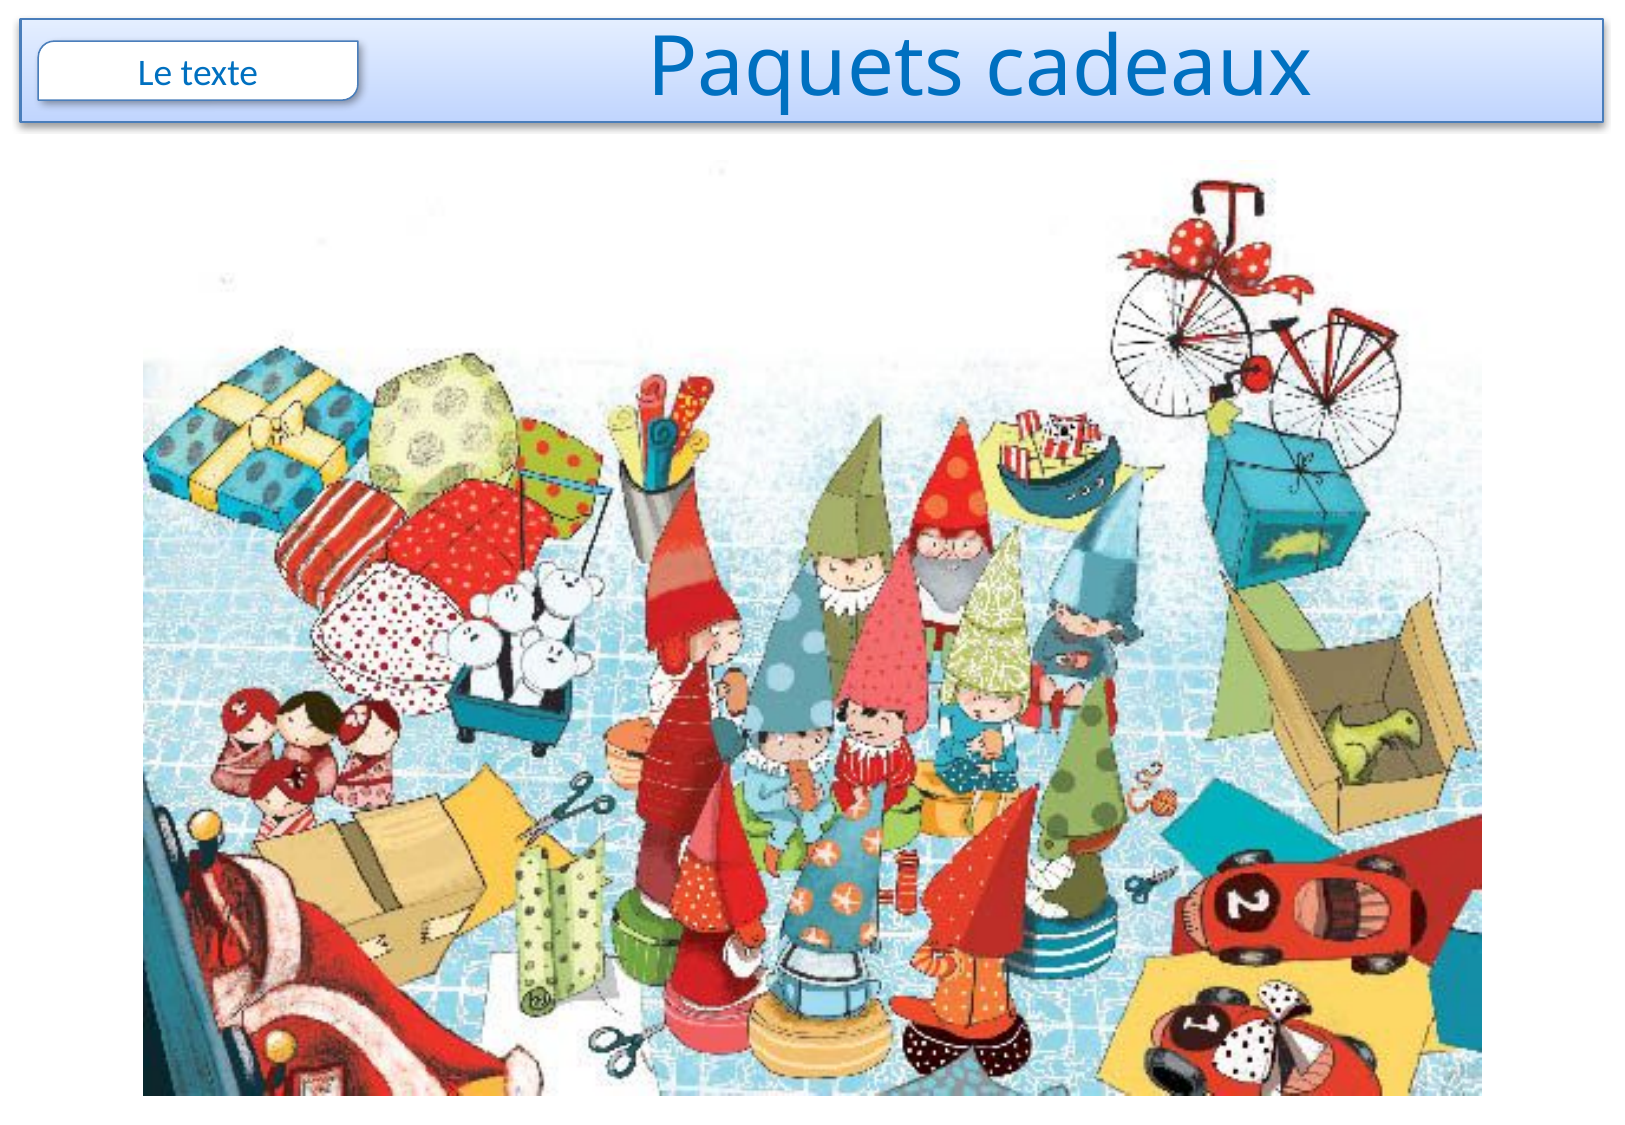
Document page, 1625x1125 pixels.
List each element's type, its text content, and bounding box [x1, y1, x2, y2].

picture [142, 160, 1482, 1096]
title Paquets cadeaux [357, 4, 1604, 120]
